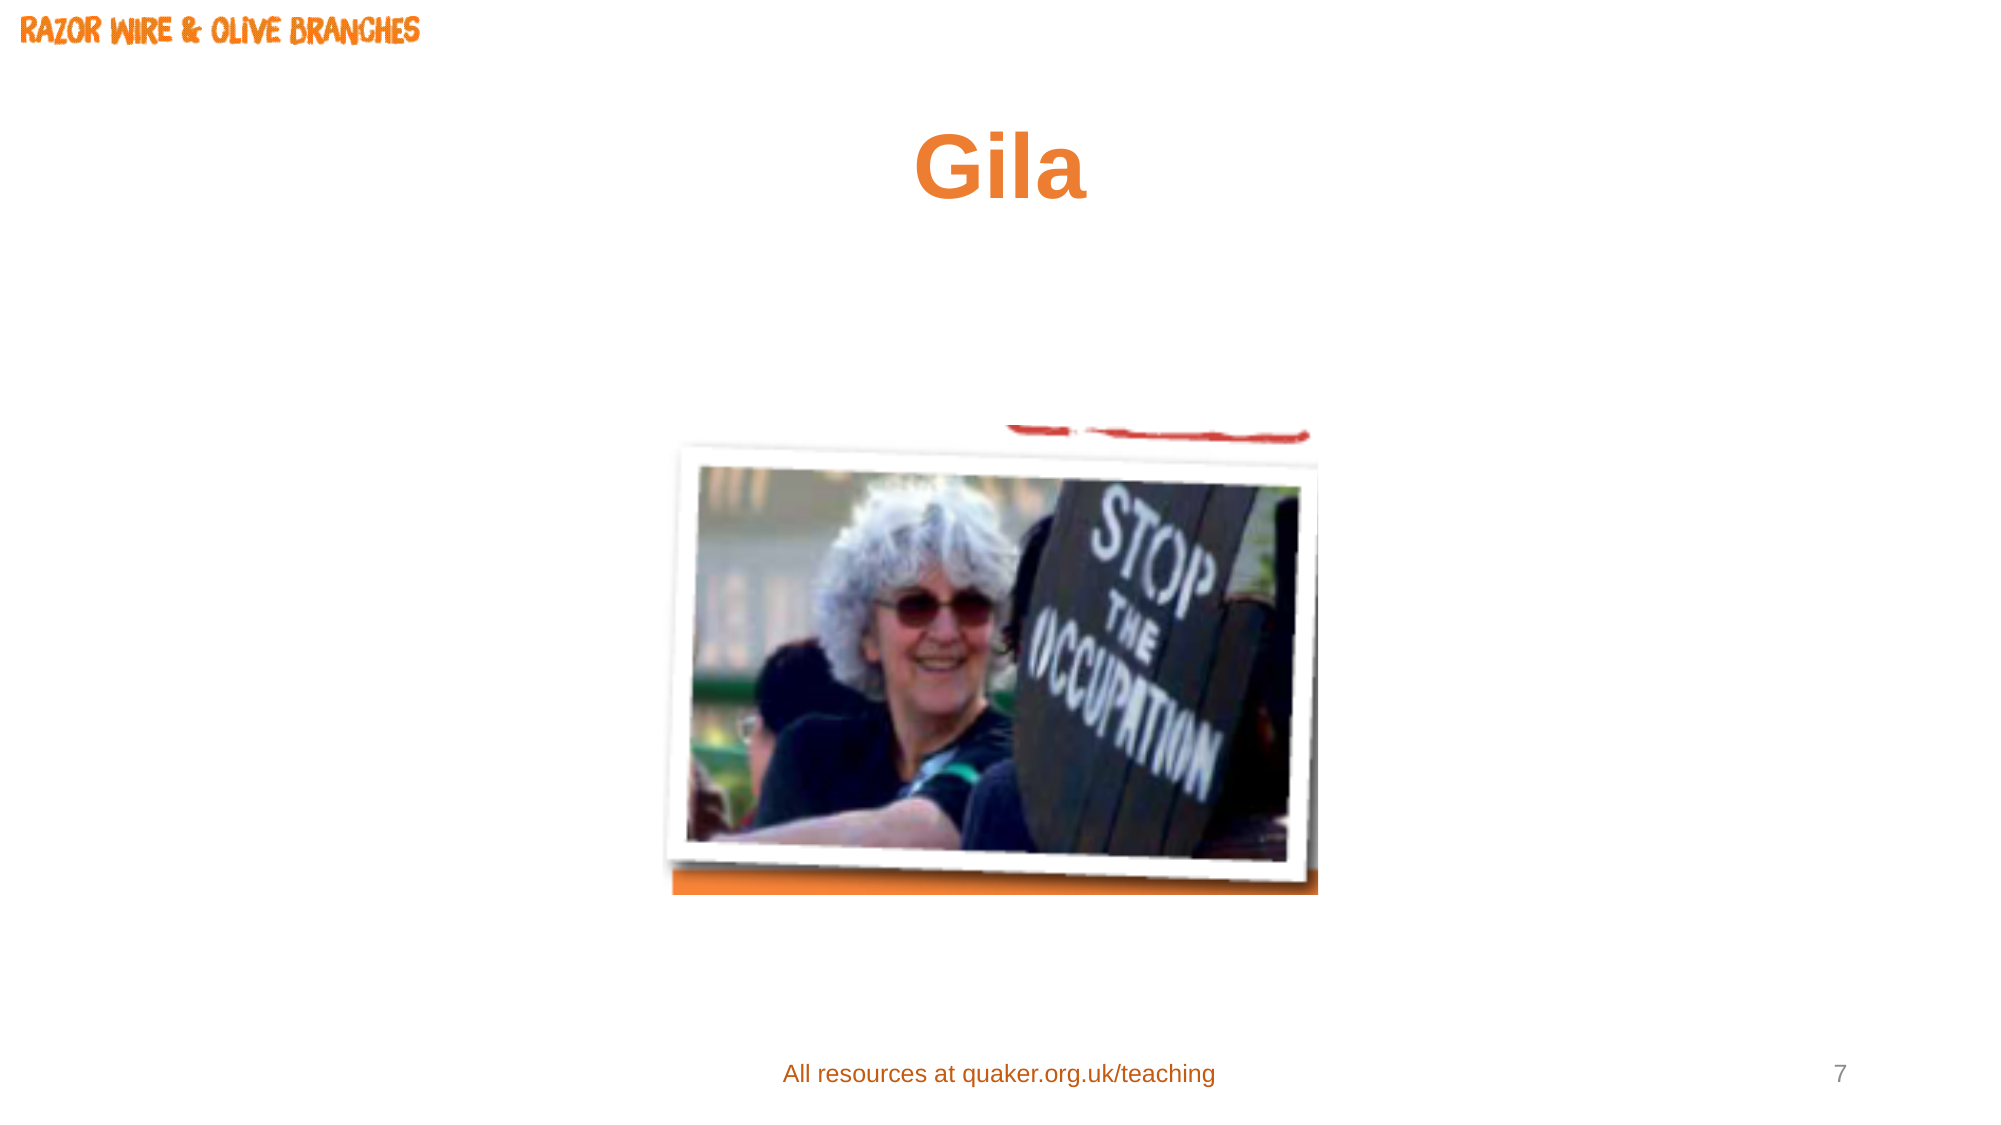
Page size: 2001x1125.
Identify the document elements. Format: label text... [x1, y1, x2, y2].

footer All resources at quaker.org.uk/teaching [662, 1042, 1338, 1103]
title Gila [137, 59, 1863, 278]
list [662, 425, 1319, 895]
slide_number 7 [1412, 1042, 1863, 1103]
